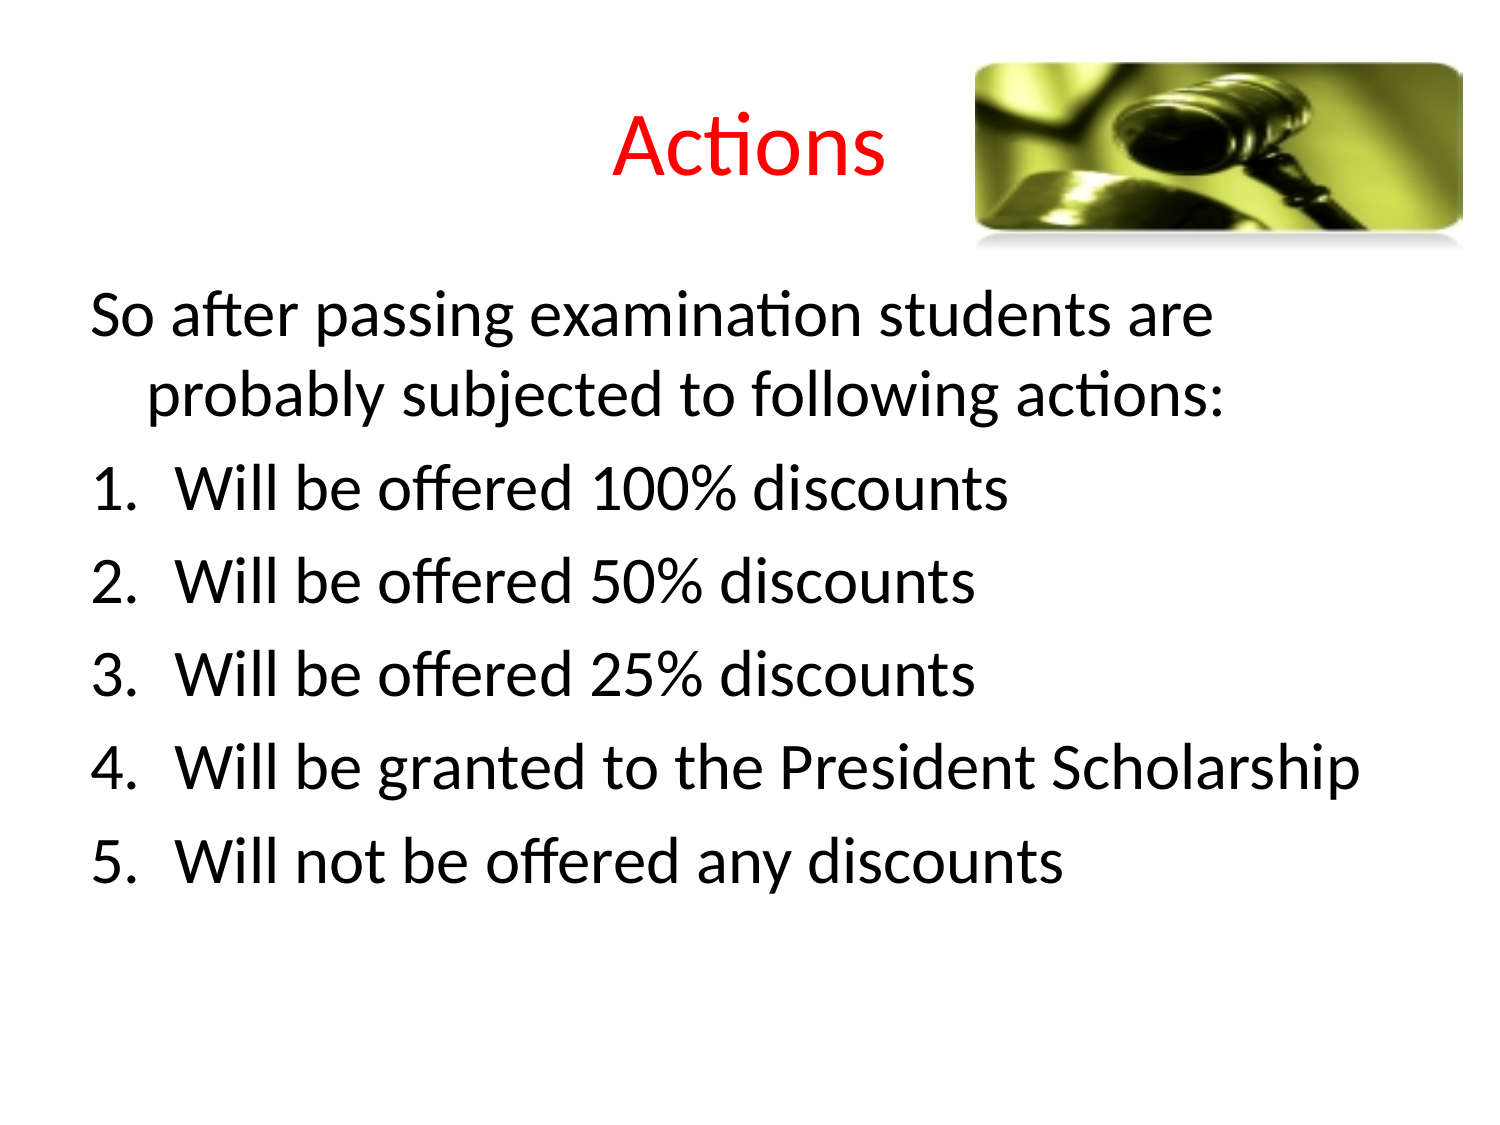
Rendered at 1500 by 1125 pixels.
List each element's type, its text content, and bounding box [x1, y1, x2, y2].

list So after passing examination students are probably subjected to following actions: Will be offered 100% discounts Will be offered 50% discounts Will be offered 25% discounts Will be granted to the President Scholarship Will not be offered any discounts [75, 262, 1425, 1005]
title Actions [75, 45, 1425, 233]
picture [974, 62, 1463, 251]
